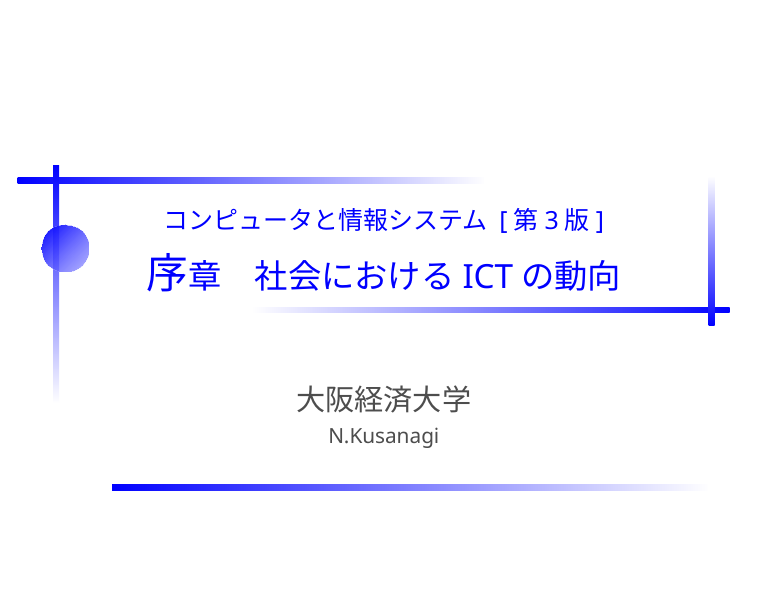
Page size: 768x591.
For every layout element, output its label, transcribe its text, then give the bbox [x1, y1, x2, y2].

subtitle 大阪経済大学 N.Kusanagi [115, 334, 653, 486]
title コンピュータと情報システム [第3版] 序章 社会におけるICTの動向 [57, 183, 711, 311]
